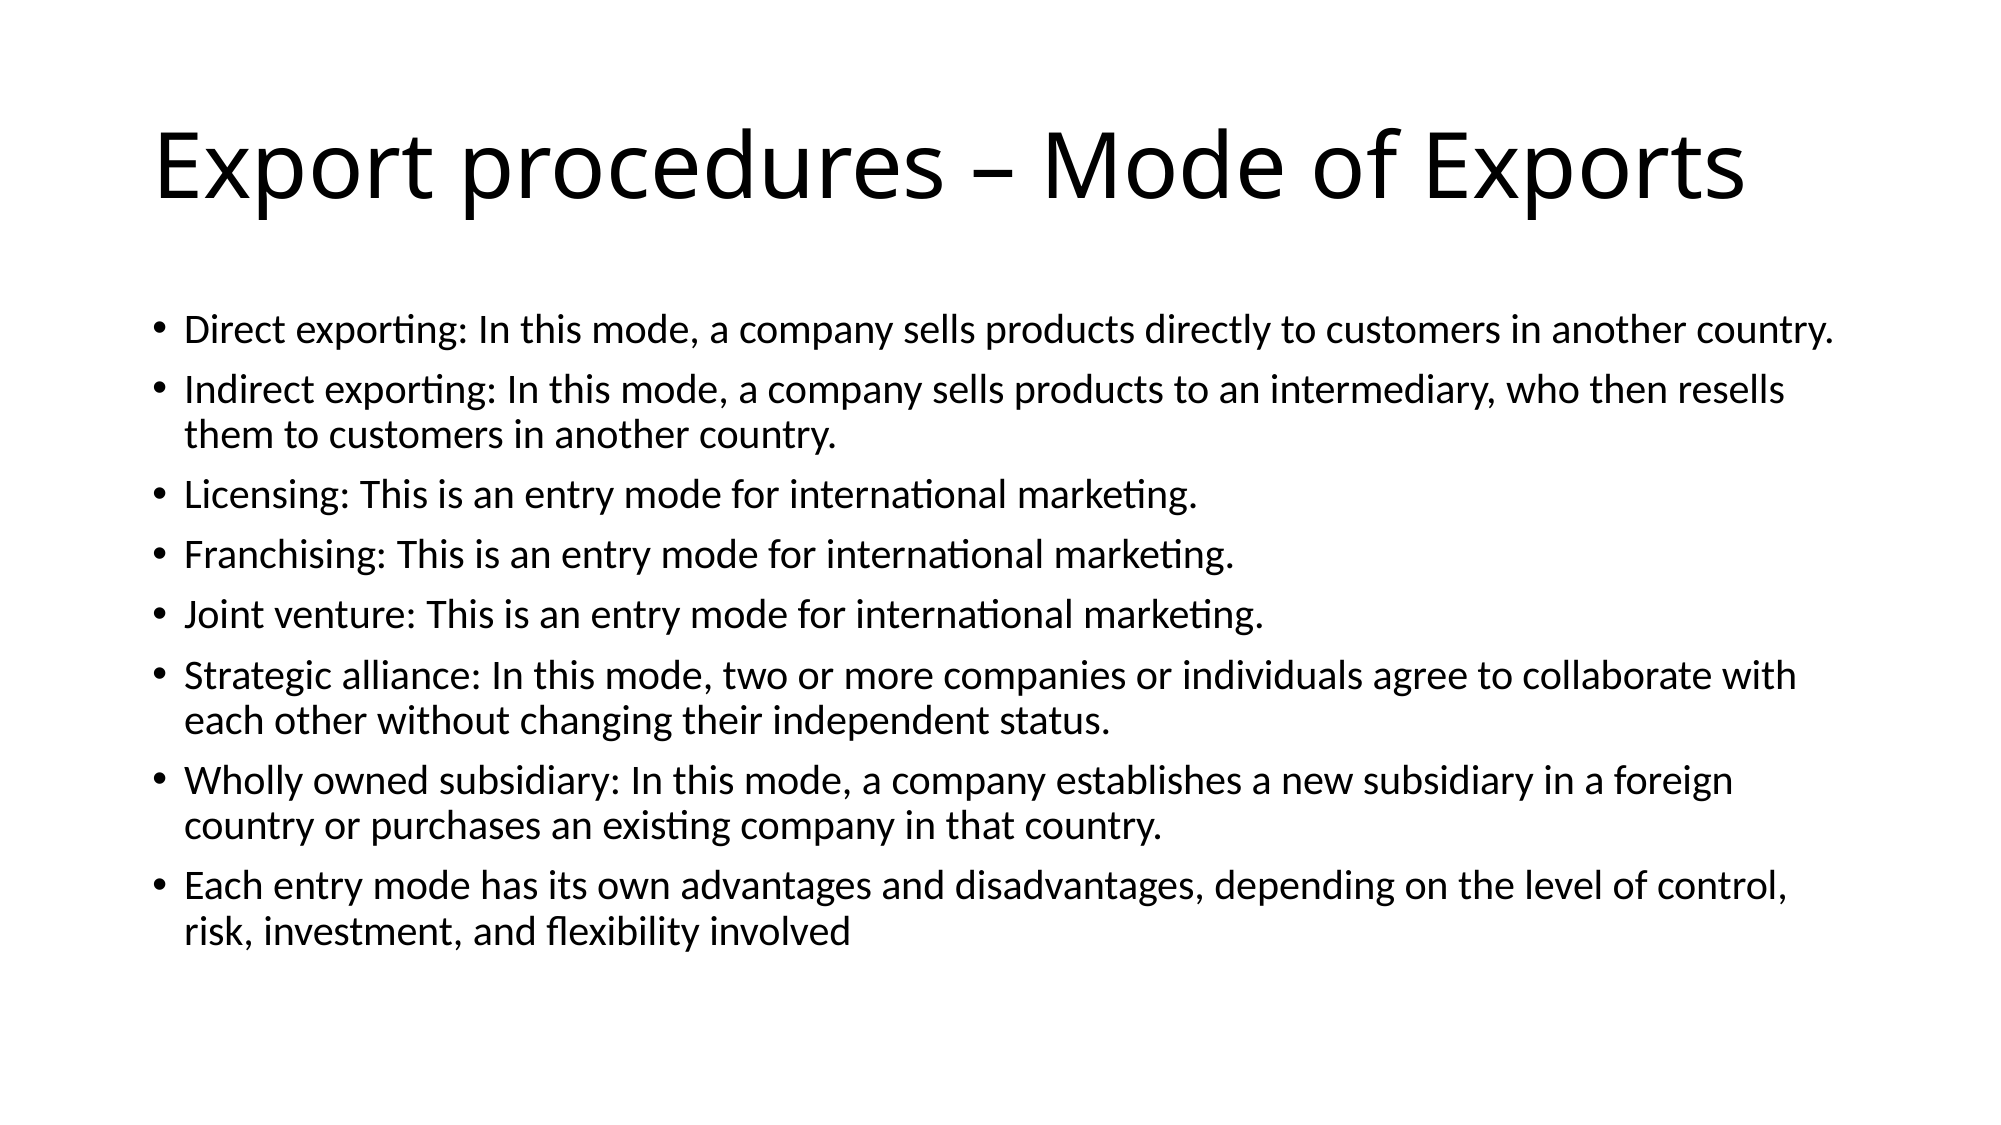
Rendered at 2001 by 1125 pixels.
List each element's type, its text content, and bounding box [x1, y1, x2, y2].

title Export procedures – Mode of Exports [137, 59, 1863, 278]
list Direct exporting: In this mode, a company sells products directly to customers in another country. Indirect exporting: In this mode, a company sells products to an intermediary, who then resells them to customers in another country. Licensing: This is an entry mode for international marketing. Franchising: This is an entry mode for international marketing. Joint venture: This is an entry mode for international marketing. Strategic alliance: In this mode, two or more companies or individuals agree to collaborate with each other without changing their independent status. Wholly owned subsidiary: In this mode, a company establishes a new subsidiary in a foreign country or purchases an existing company in that country. Each entry mode has its own advantages and disadvantages, depending on the level of control, risk, investment, and flexibility involved [137, 299, 1863, 1014]
